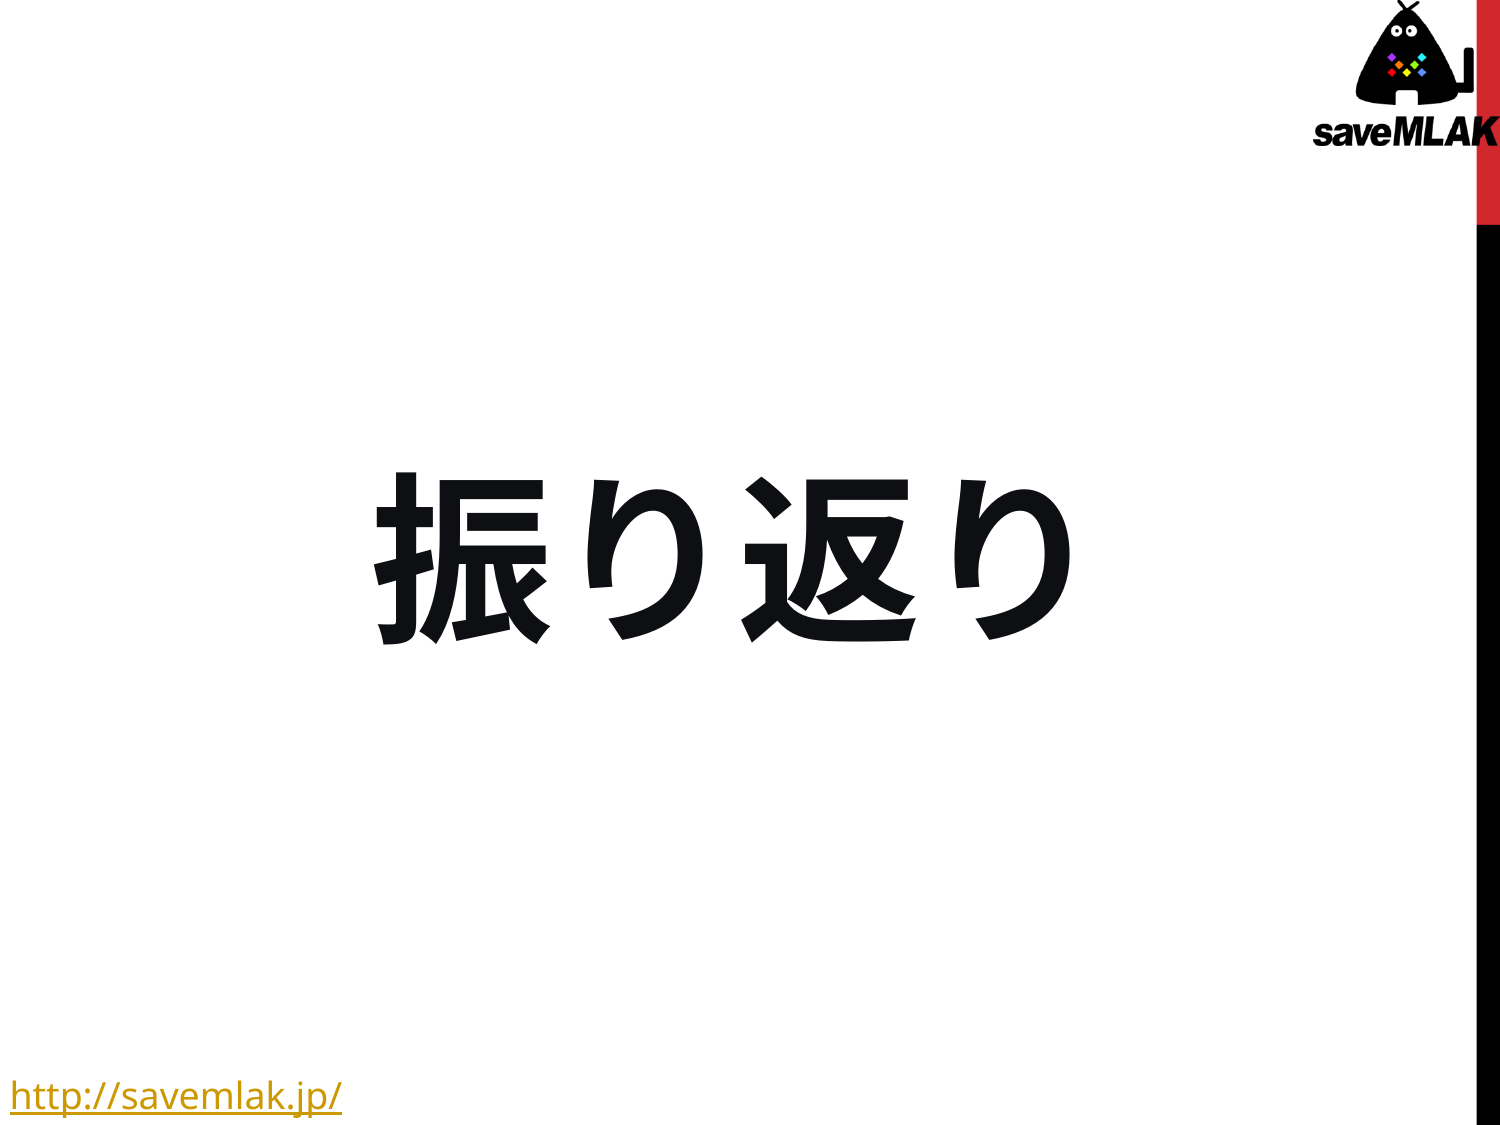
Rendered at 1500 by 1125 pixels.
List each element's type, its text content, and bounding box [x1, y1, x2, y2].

picture [1313, 0, 1500, 146]
text_box 振り返り [34, 349, 1440, 761]
text_box http://savemlak.jp/ [0, 1064, 358, 1125]
